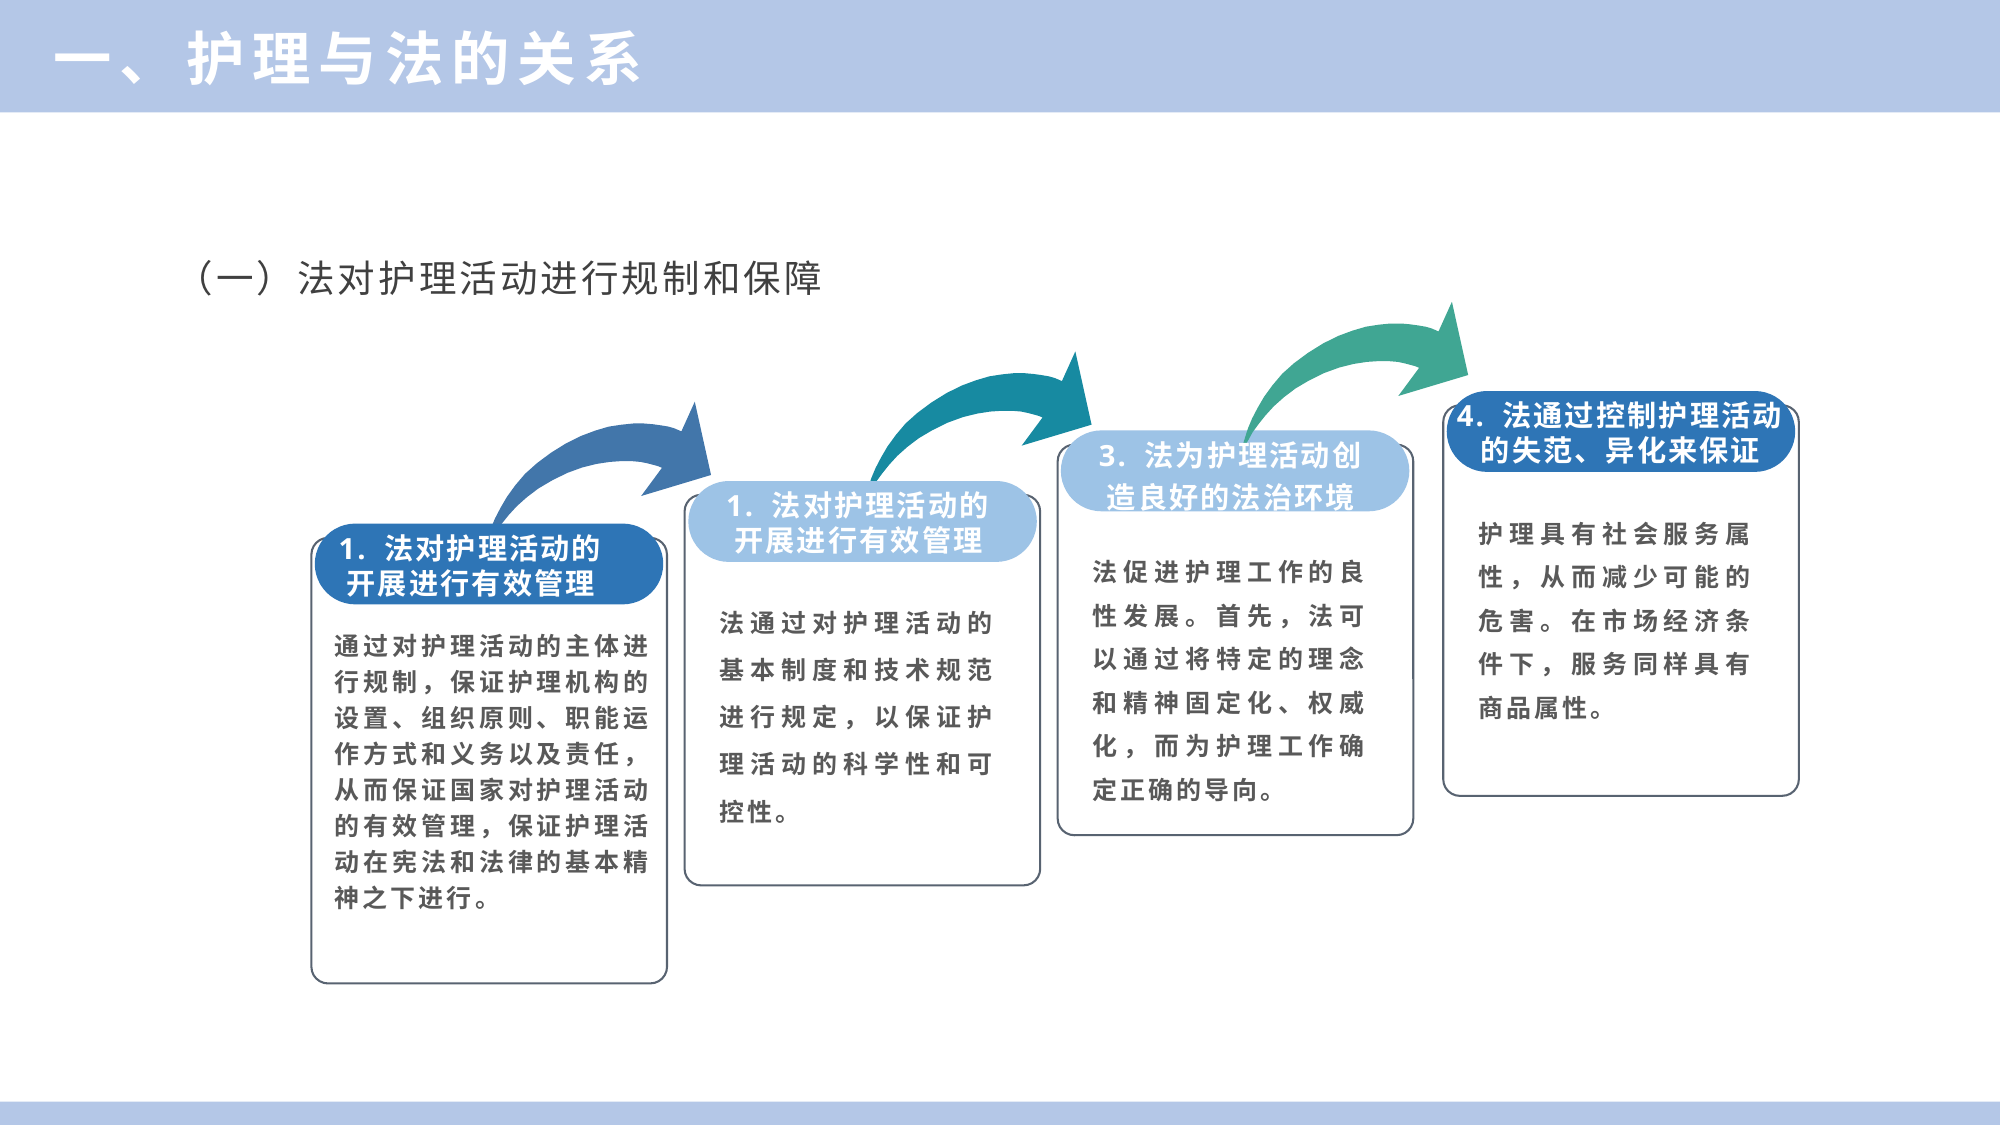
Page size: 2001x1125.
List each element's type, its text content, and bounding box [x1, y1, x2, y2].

text_box 一、护理与法的关系 [41, 16, 655, 98]
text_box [311, 301, 1809, 984]
text_box （一）法对护理活动进行规制和保障 [160, 202, 1001, 308]
